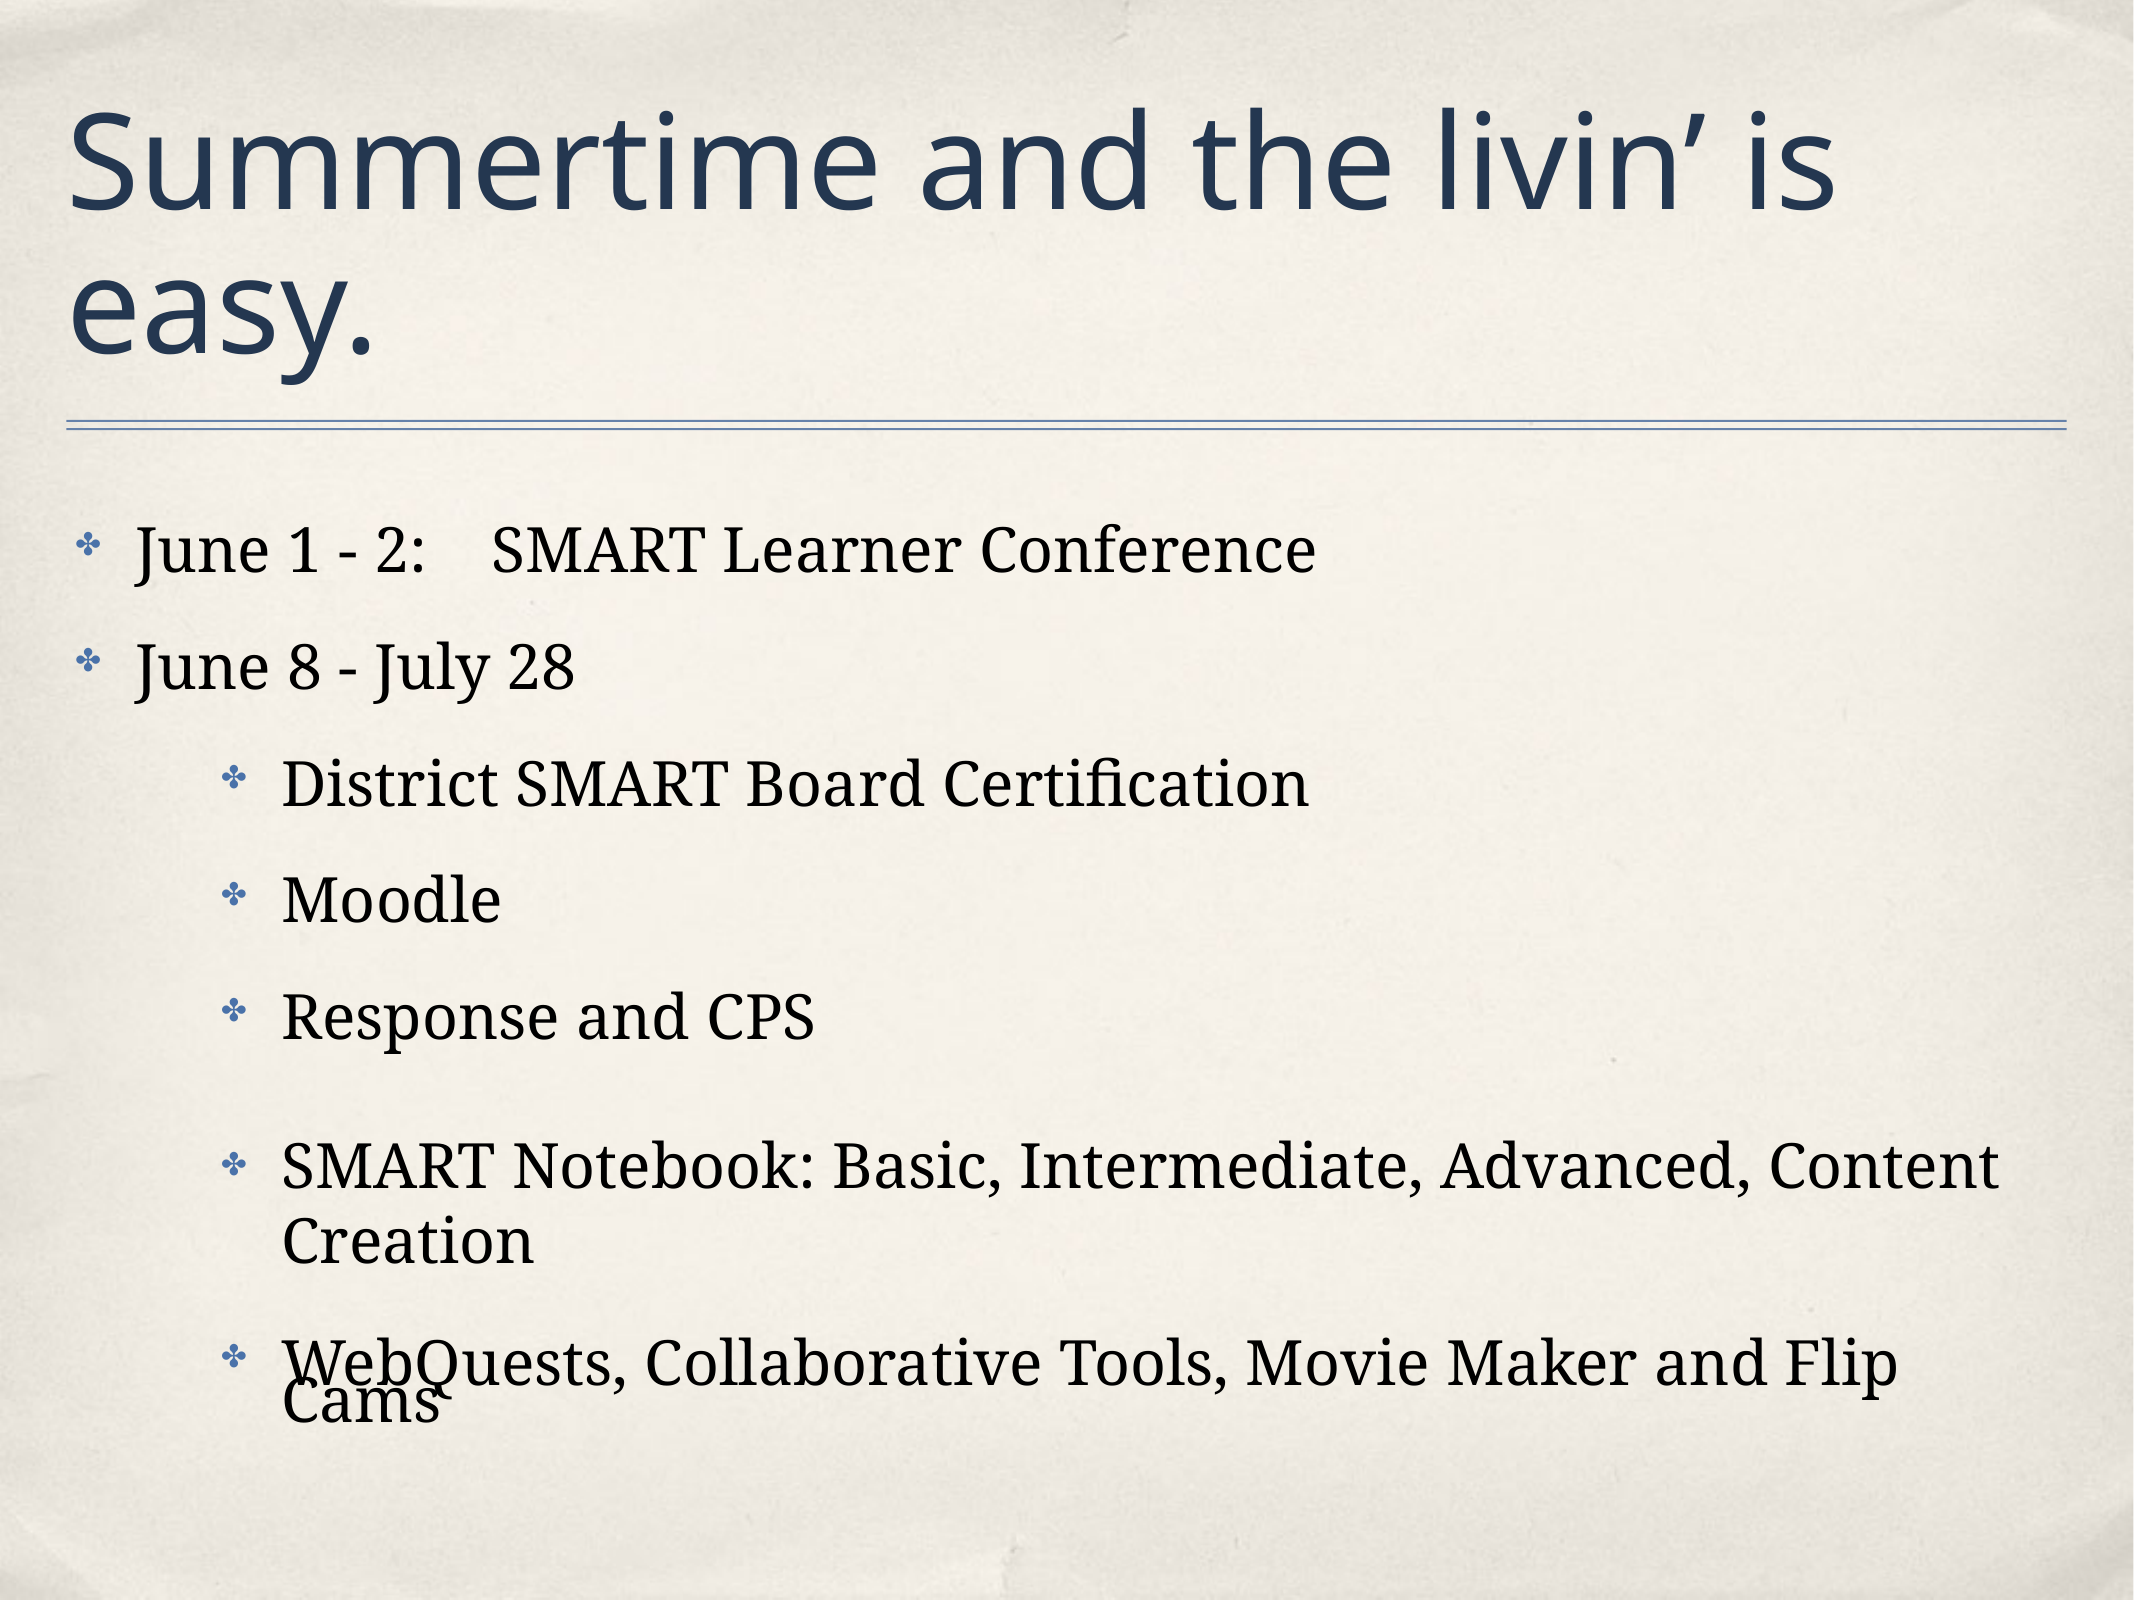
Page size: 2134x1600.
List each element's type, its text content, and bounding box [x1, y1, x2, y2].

title Summertime and the livin’ is easy. [57, 72, 2076, 405]
picture [0, 0, 2134, 1600]
list June 1 - 2: SMART Learner Conference June 8 - July 28 District SMART Board Certification Moodle Response and CPS SMART Notebook: Basic, Intermediate, Advanced, Content Creation WebQuests, Collaborative Tools, Movie Maker and Flip Cams [66, 449, 2084, 1524]
